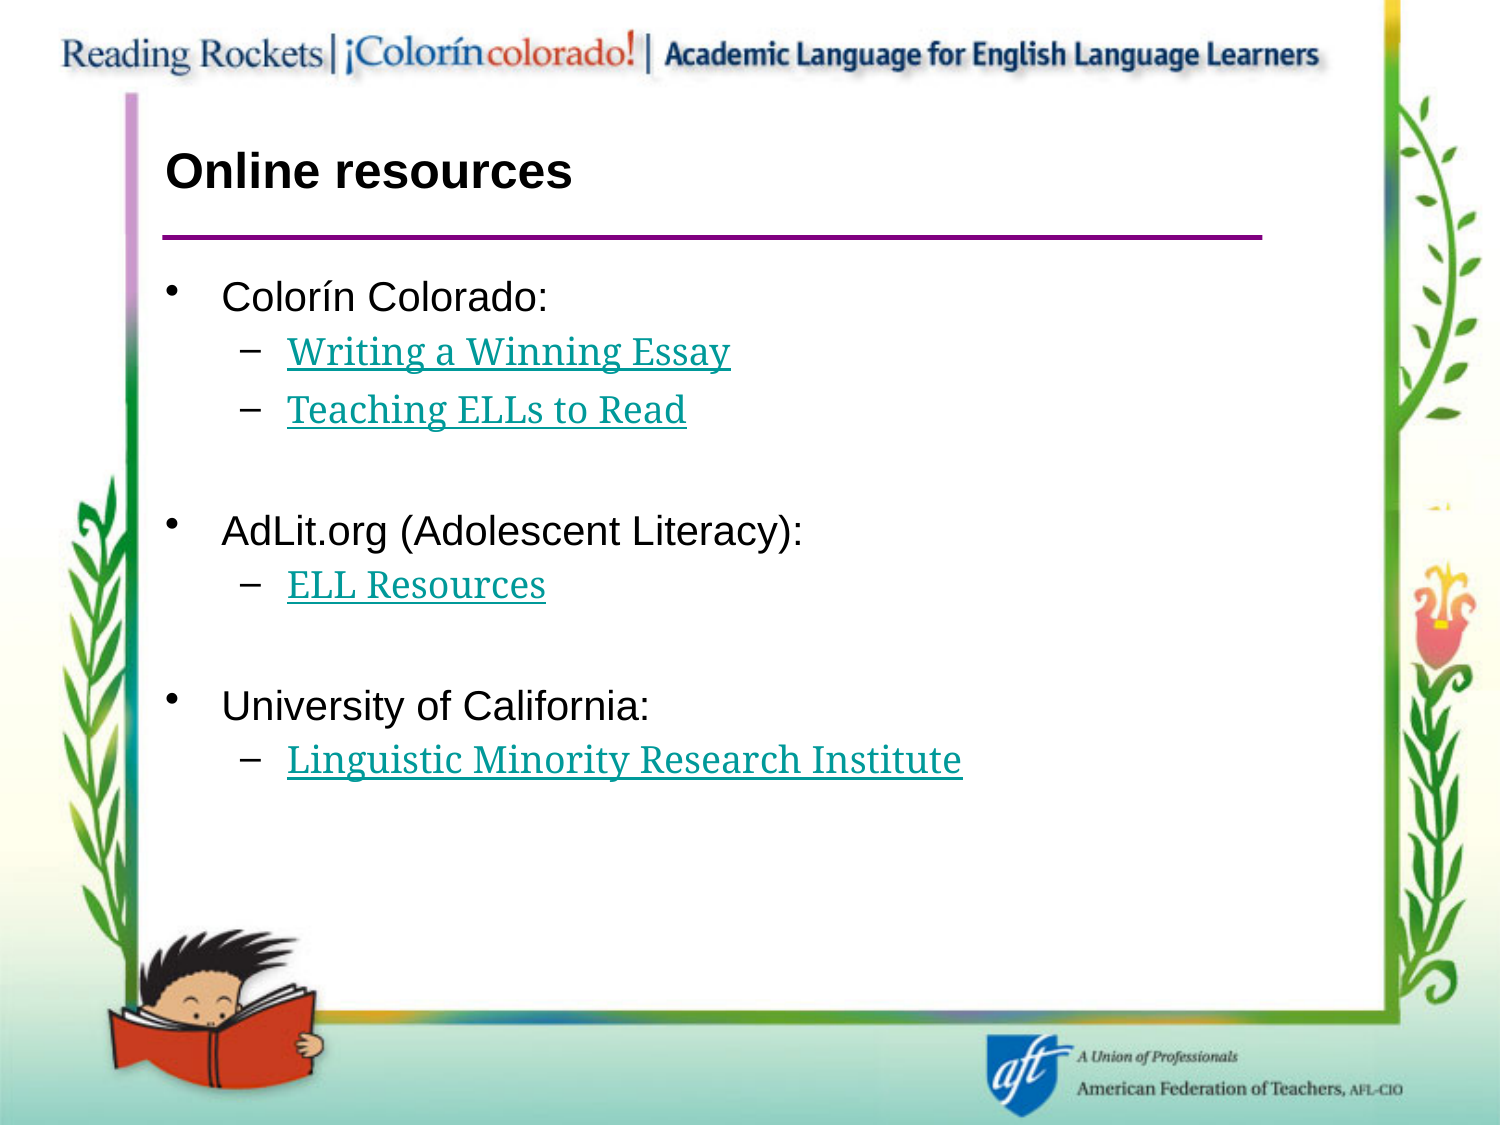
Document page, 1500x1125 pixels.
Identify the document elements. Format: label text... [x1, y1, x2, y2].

list Colorín Colorado: Writing a Winning Essay Teaching ELLs to Read AdLit.org (Adolescent Literacy): ELL Resources University of California: Linguistic Minority Research Institute [149, 262, 1376, 1006]
picture [0, 0, 1500, 1125]
title Online resources [149, 74, 1376, 262]
